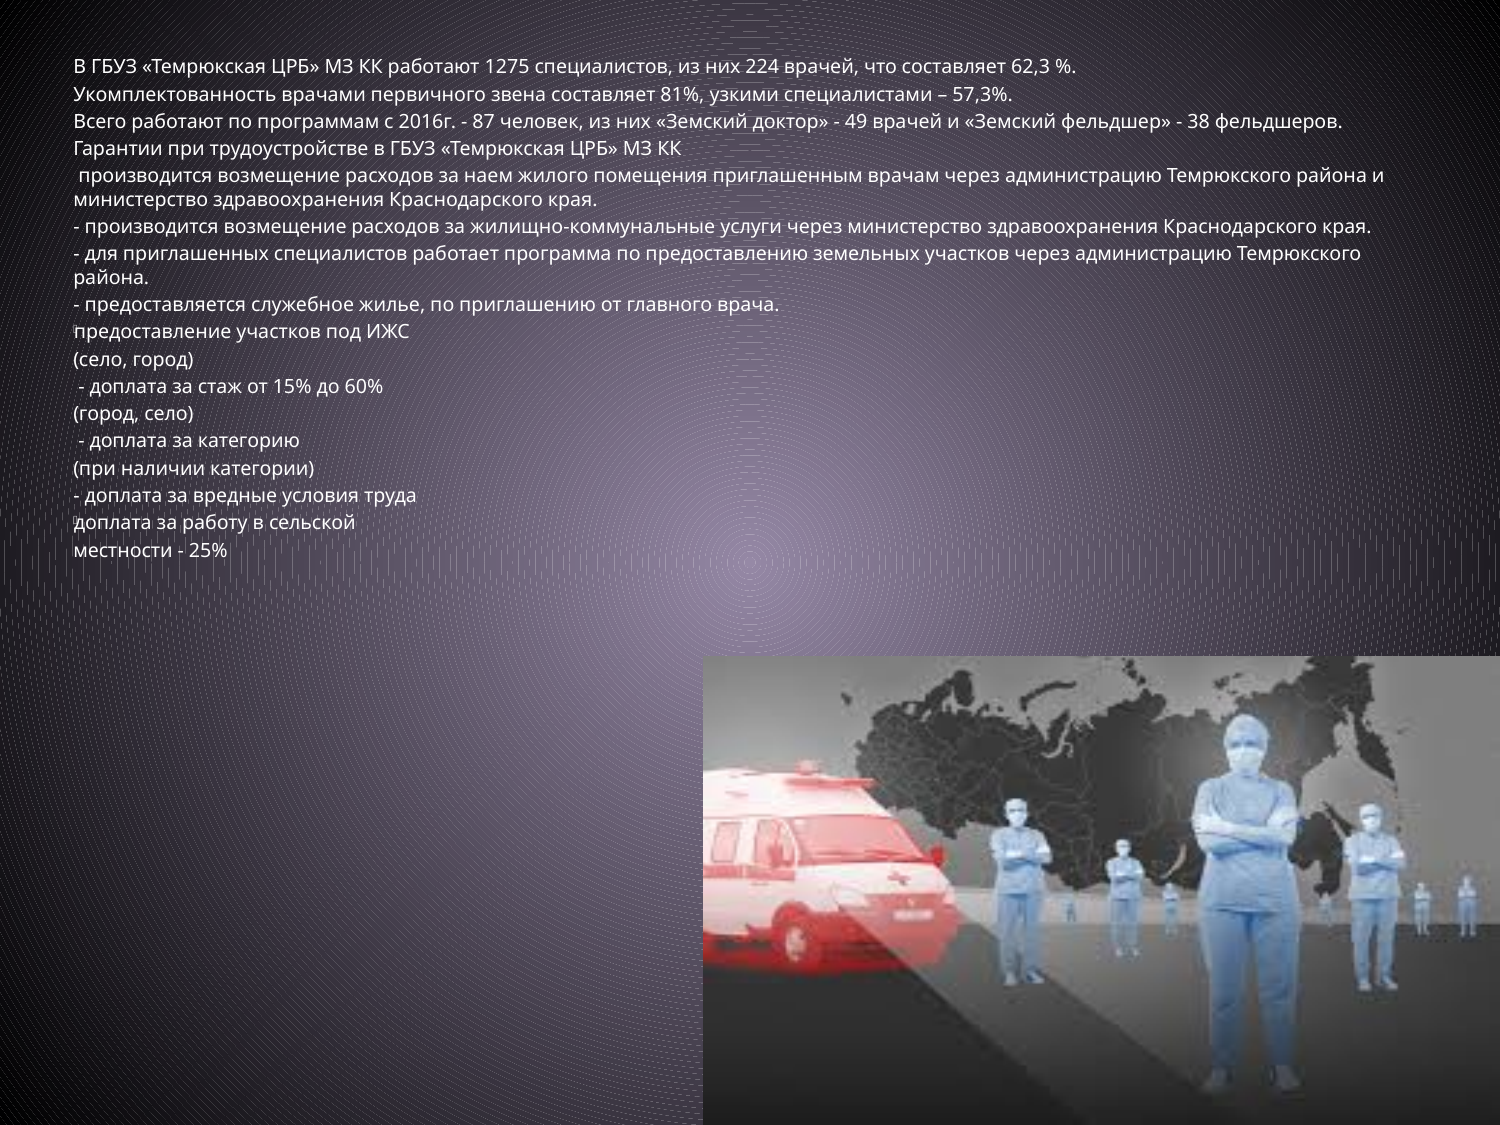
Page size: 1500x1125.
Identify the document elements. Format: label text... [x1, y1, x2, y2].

list В ГБУЗ «Темрюкская ЦРБ» МЗ КК работают 1275 специалистов, из них 224 врачей, что составляет 62,3 %. Укомплектованность врачами первичного звена составляет 81%, узкими специалистами – 57,3%. Всего работают по программам с 2016г. - 87 человек, из них «Земский доктор» - 49 врачей и «Земский фельдшер» - 38 фельдшеров. Гарантии при трудоустройстве в ГБУЗ «Темрюкская ЦРБ» МЗ КК производится возмещение расходов за наем жилого помещения приглашенным врачам через администрацию Темрюкского района и министерство здравоохранения Краснодарского края. - производится возмещение расходов за жилищно-коммунальные услуги через министерство здравоохранения Краснодарского края. - для приглашенных специалистов работает программа по предоставлению земельных участков через администрацию Темрюкского района. - предоставляется служебное жилье, по приглашению от главного врача. предоставление участков под ИЖС (село, город) - доплата за стаж от 15% до 60% (город, село) - доплата за категорию (при наличии категории) - доплата за вредные условия труда доплата за работу в сельской местности - 25% [58, 46, 1442, 622]
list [702, 656, 1500, 1125]
